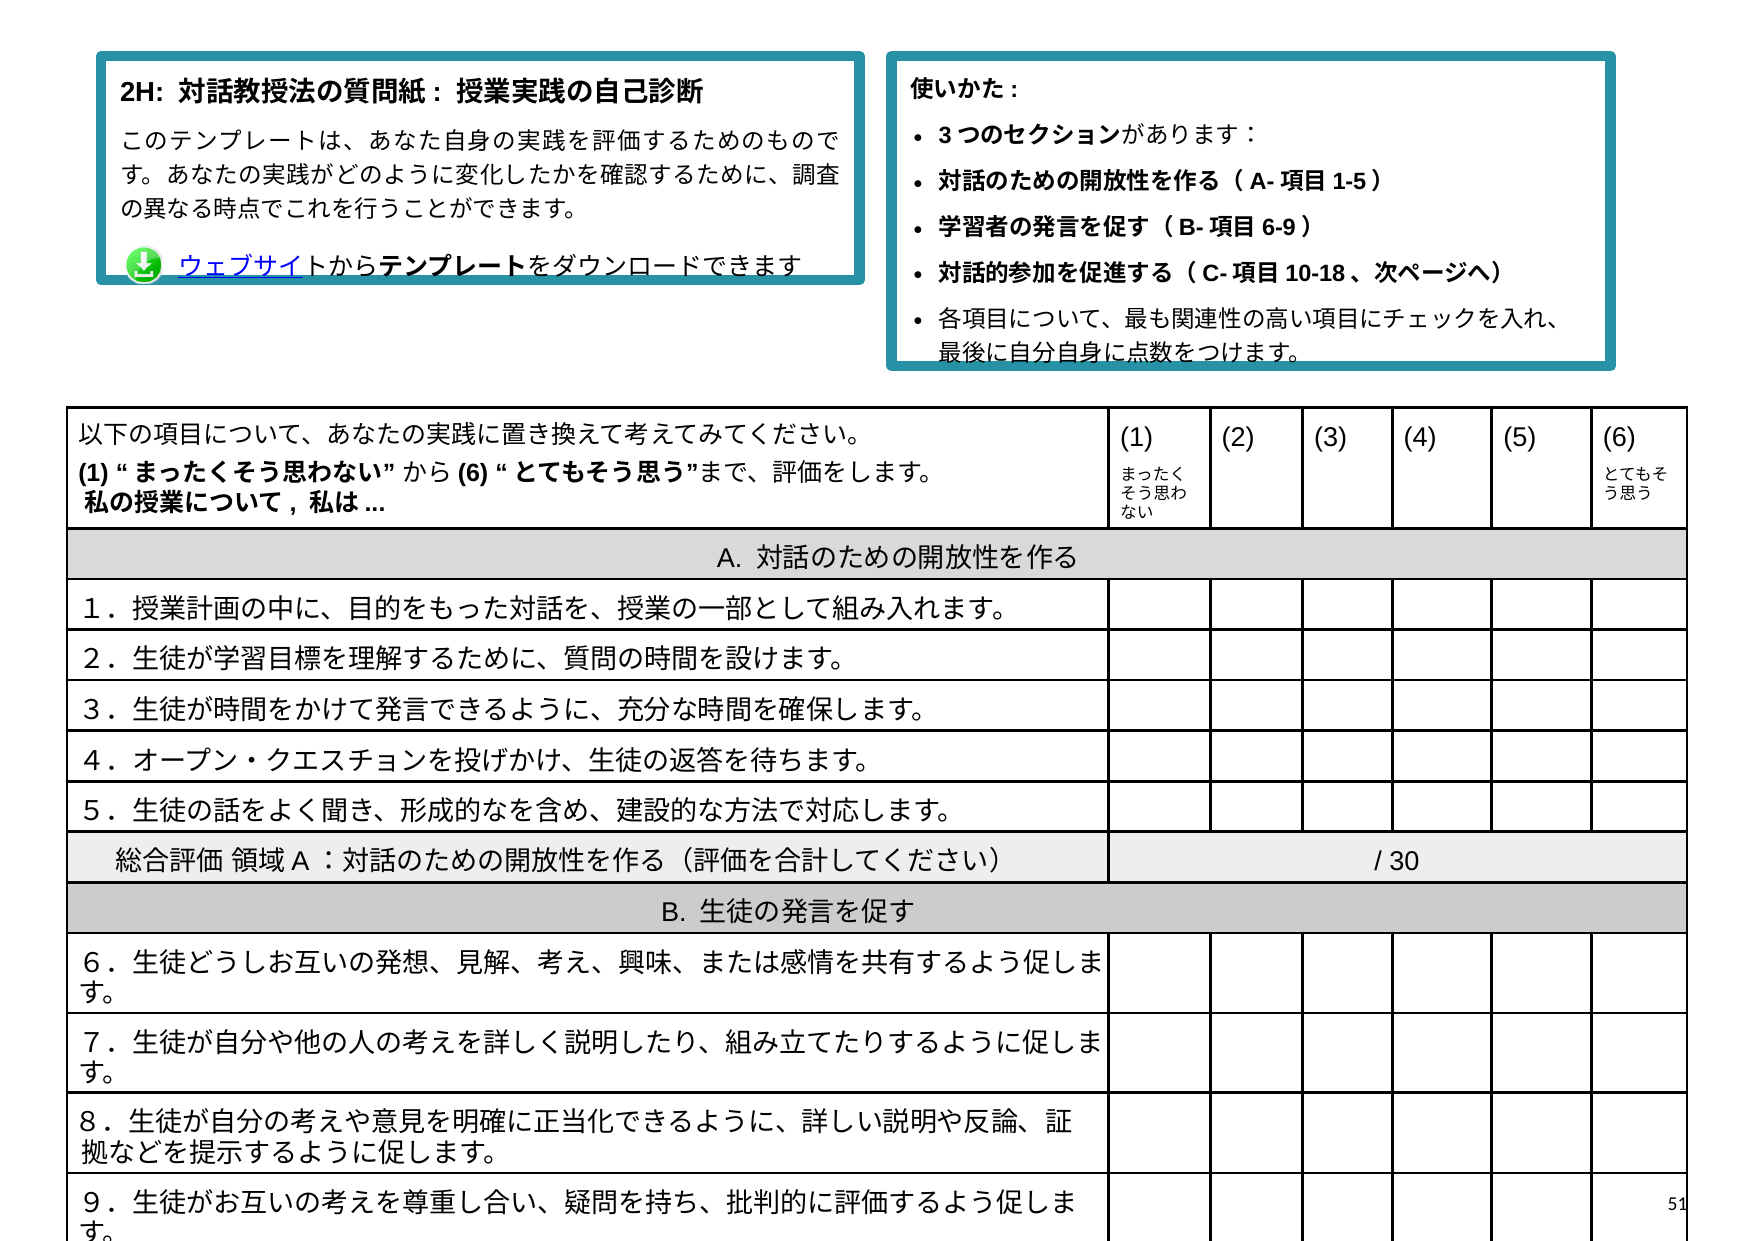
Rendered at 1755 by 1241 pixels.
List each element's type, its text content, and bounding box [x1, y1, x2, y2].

table_cell [1110, 1014, 1209, 1091]
table_cell ８．生徒が自分の考えや意見を明確に正当化できるように、詳しい説明や反論、証拠などを提示するように促します。 [68, 1094, 1107, 1172]
table_cell [1493, 783, 1590, 830]
table_cell [1110, 580, 1209, 628]
table_header 以下の項目について、あなたの実践に置き換えて考えてみてください。 (1) “まったくそう思わない” から(6) “とてもそう思う”まで、評価をします。 私の授業について, 私は... [68, 409, 1107, 527]
table_cell ３．生徒が時間をかけて発言できるように、充分な時間を確保します。 [68, 681, 1107, 729]
table_cell ６．生徒どうしお互いの発想、見解、考え、興味、または感情を共有するよう促します。 [68, 934, 1107, 1012]
text_box [124, 245, 163, 284]
table_cell ５．生徒の話をよく聞き、形成的なを含め、建設的な方法で対応します。 [68, 783, 1107, 830]
table_cell [1212, 631, 1301, 679]
table_cell [1394, 783, 1490, 830]
table_cell [1593, 783, 1686, 830]
table_cell [1212, 1014, 1301, 1091]
text_box 使いかた: 3つのセクションがあります： 対話のための開放性を作る（A-項目1-5） 学習者の発言を促す（B-項目6-9） 対話的参加を促進する（C-項目10-18、次ページへ） 各項目について、最も関連性の高い項目にチェックを入れ、最後に自分自身に点数をつけます。 [891, 56, 1611, 367]
table_cell [1110, 783, 1209, 830]
table_cell [1493, 631, 1590, 679]
table_header (6) とてもそう思う [1593, 409, 1686, 527]
table_cell / 30 [1110, 833, 1686, 881]
table_cell [1394, 732, 1490, 780]
table_cell [1212, 1094, 1301, 1172]
table_cell [1593, 732, 1686, 780]
table_cell １．授業計画の中に、目的をもった対話を、授業の一部として組み入れます。 [68, 580, 1107, 628]
table_cell [1593, 1174, 1686, 1241]
table_cell [1493, 1174, 1590, 1241]
table_cell [1304, 631, 1391, 679]
table_cell ２．生徒が学習目標を理解するために、質問の時間を設けます。 [68, 631, 1107, 679]
table_cell [1593, 1094, 1686, 1172]
table_cell 総合評価 領域A：対話のための開放性を作る（評価を合計してください） [68, 833, 1107, 881]
table_cell [1110, 732, 1209, 780]
table_cell ４．オープン・クエスチョンを投げかけ、生徒の返答を待ちます。 [68, 732, 1107, 780]
table_cell [1493, 580, 1590, 628]
table_cell [1304, 1094, 1391, 1172]
table_cell [1110, 1094, 1209, 1172]
table_cell [1304, 783, 1391, 830]
table_cell [1394, 681, 1490, 729]
table_cell [1304, 1174, 1391, 1241]
table_cell [1304, 580, 1391, 628]
table_header (1) まったくそう思わない [1110, 409, 1209, 527]
table_cell [1110, 681, 1209, 729]
table_cell [1110, 1174, 1209, 1241]
table_cell [1212, 934, 1301, 1012]
table_cell [1304, 1014, 1391, 1091]
table_cell B. 生徒の発言を促す [68, 884, 1686, 932]
table_cell [1493, 934, 1590, 1012]
table_cell ７．生徒が自分や他の人の考えを詳しく説明したり、組み立てたりするように促します。 [68, 1014, 1107, 1091]
table_cell A. 対話のための開放性を作る [68, 530, 1686, 578]
table_cell [1110, 631, 1209, 679]
table_cell ９．生徒がお互いの考えを尊重し合い、疑問を持ち、批判的に評価するよう促します。 [68, 1174, 1107, 1241]
table_cell [1212, 1174, 1301, 1241]
table_cell [1212, 580, 1301, 628]
table_cell [1110, 934, 1209, 1012]
text_box 2H: 対話教授法の質問紙: 授業実践の自己診断 このテンプレートは、あなた自身の実践を評価するためのものです。あなたの実践がどのように変化したかを確認するために、調査の異なる時点でこれを行うことができます。 ウェブサイトからテンプレートをダウンロードできます [101, 56, 860, 281]
table_cell [1304, 732, 1391, 780]
table_cell [1593, 1014, 1686, 1091]
table_cell [1394, 631, 1490, 679]
table_cell [1212, 783, 1301, 830]
table_cell [1304, 681, 1391, 729]
table_cell [1493, 1014, 1590, 1091]
table_cell [1593, 681, 1686, 729]
table_cell [1212, 681, 1301, 729]
table_cell [1593, 580, 1686, 628]
table_cell [1394, 580, 1490, 628]
table_cell [1394, 1174, 1490, 1241]
table_cell [1212, 732, 1301, 780]
table_cell [1304, 934, 1391, 1012]
table_cell [1493, 1094, 1590, 1172]
table_cell [1493, 732, 1590, 780]
table_header (5) [1493, 409, 1590, 527]
table_header (4) [1394, 409, 1490, 527]
table_cell [1394, 934, 1490, 1012]
table_cell [1493, 681, 1590, 729]
table_cell [1394, 1014, 1490, 1091]
table_cell [1394, 1094, 1490, 1172]
table_cell [1593, 631, 1686, 679]
slide_number 51 [1688, 1189, 1698, 1241]
table_header (2) [1212, 409, 1301, 527]
table_cell [1593, 934, 1686, 1012]
table_header (3) [1304, 409, 1391, 527]
